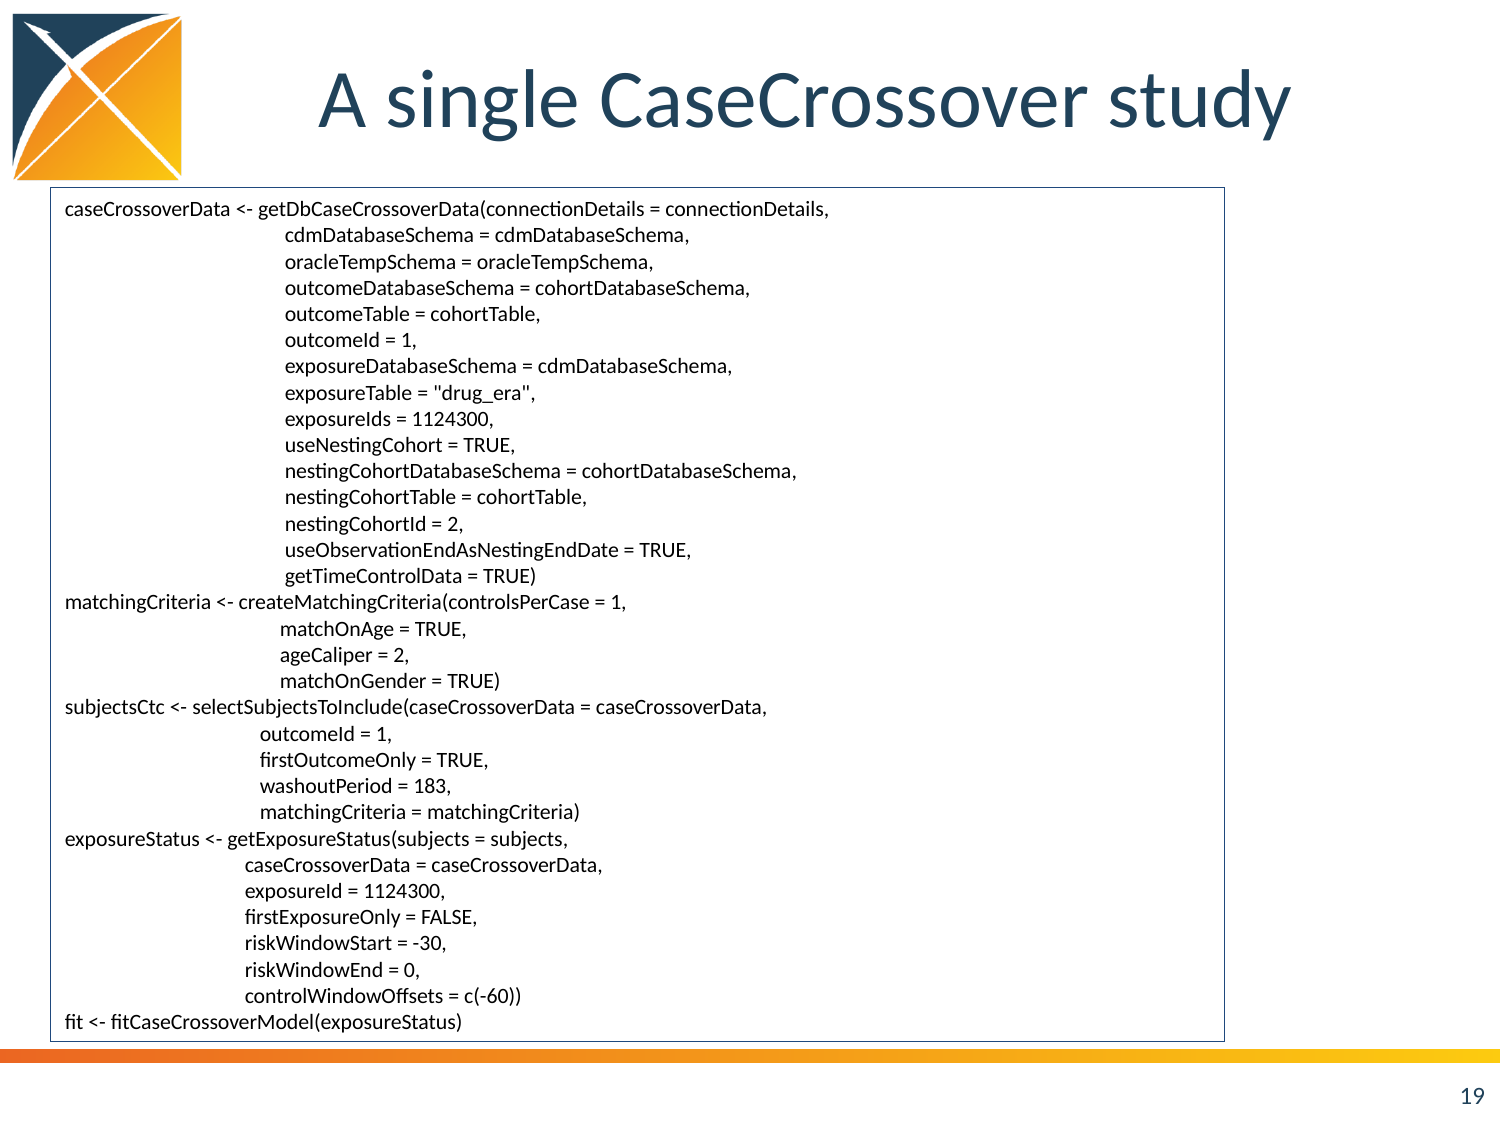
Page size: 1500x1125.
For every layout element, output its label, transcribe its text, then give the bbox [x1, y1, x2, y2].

text_box caseCrossoverData <- getDbCaseCrossoverData(connectionDetails = connectionDetails, cdmDatabaseSchema = cdmDatabaseSchema, oracleTempSchema = oracleTempSchema, outcomeDatabaseSchema = cohortDatabaseSchema, outcomeTable = cohortTable, outcomeId = 1, exposureDatabaseSchema = cdmDatabaseSchema, exposureTable = "drug_era", exposureIds = 1124300, useNestingCohort = TRUE, nestingCohortDatabaseSchema = cohortDatabaseSchema, nestingCohortTable = cohortTable, nestingCohortId = 2, useObservationEndAsNestingEndDate = TRUE, getTimeControlData = TRUE) matchingCriteria <- createMatchingCriteria(controlsPerCase = 1, matchOnAge = TRUE, ageCaliper = 2, matchOnGender = TRUE) subjectsCtc <- selectSubjectsToInclude(caseCrossoverData = caseCrossoverData, outcomeId = 1, firstOutcomeOnly = TRUE, washoutPeriod = 183, matchingCriteria = matchingCriteria) exposureStatus <- getExposureStatus(subjects = subjects, caseCrossoverData = caseCrossoverData, exposureId = 1124300, firstExposureOnly = FALSE, riskWindowStart = -30, riskWindowEnd = 0, controlWindowOffsets = c(-60)) fit <- fitCaseCrossoverModel(exposureStatus) [50, 187, 1225, 1042]
slide_number 19 [1149, 1065, 1500, 1125]
title A single CaseCrossover study [187, 24, 1425, 163]
picture [0, 0, 206, 200]
